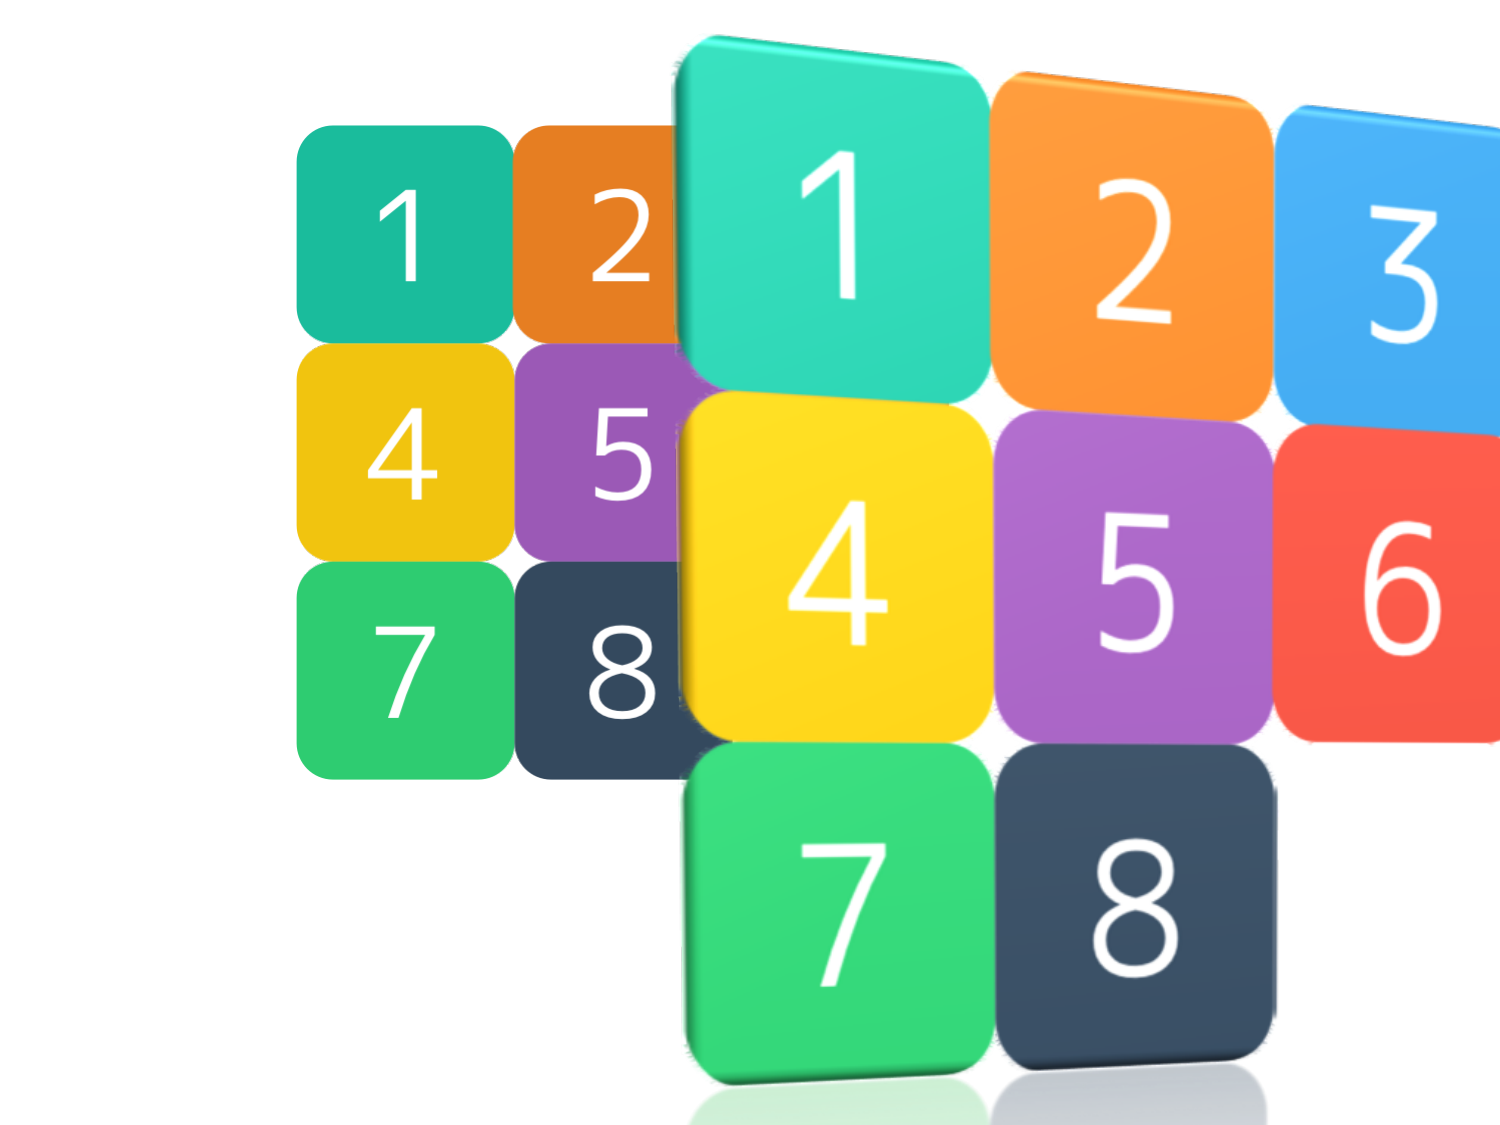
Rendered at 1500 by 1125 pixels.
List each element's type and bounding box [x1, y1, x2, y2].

picture [296, 25, 1500, 1125]
